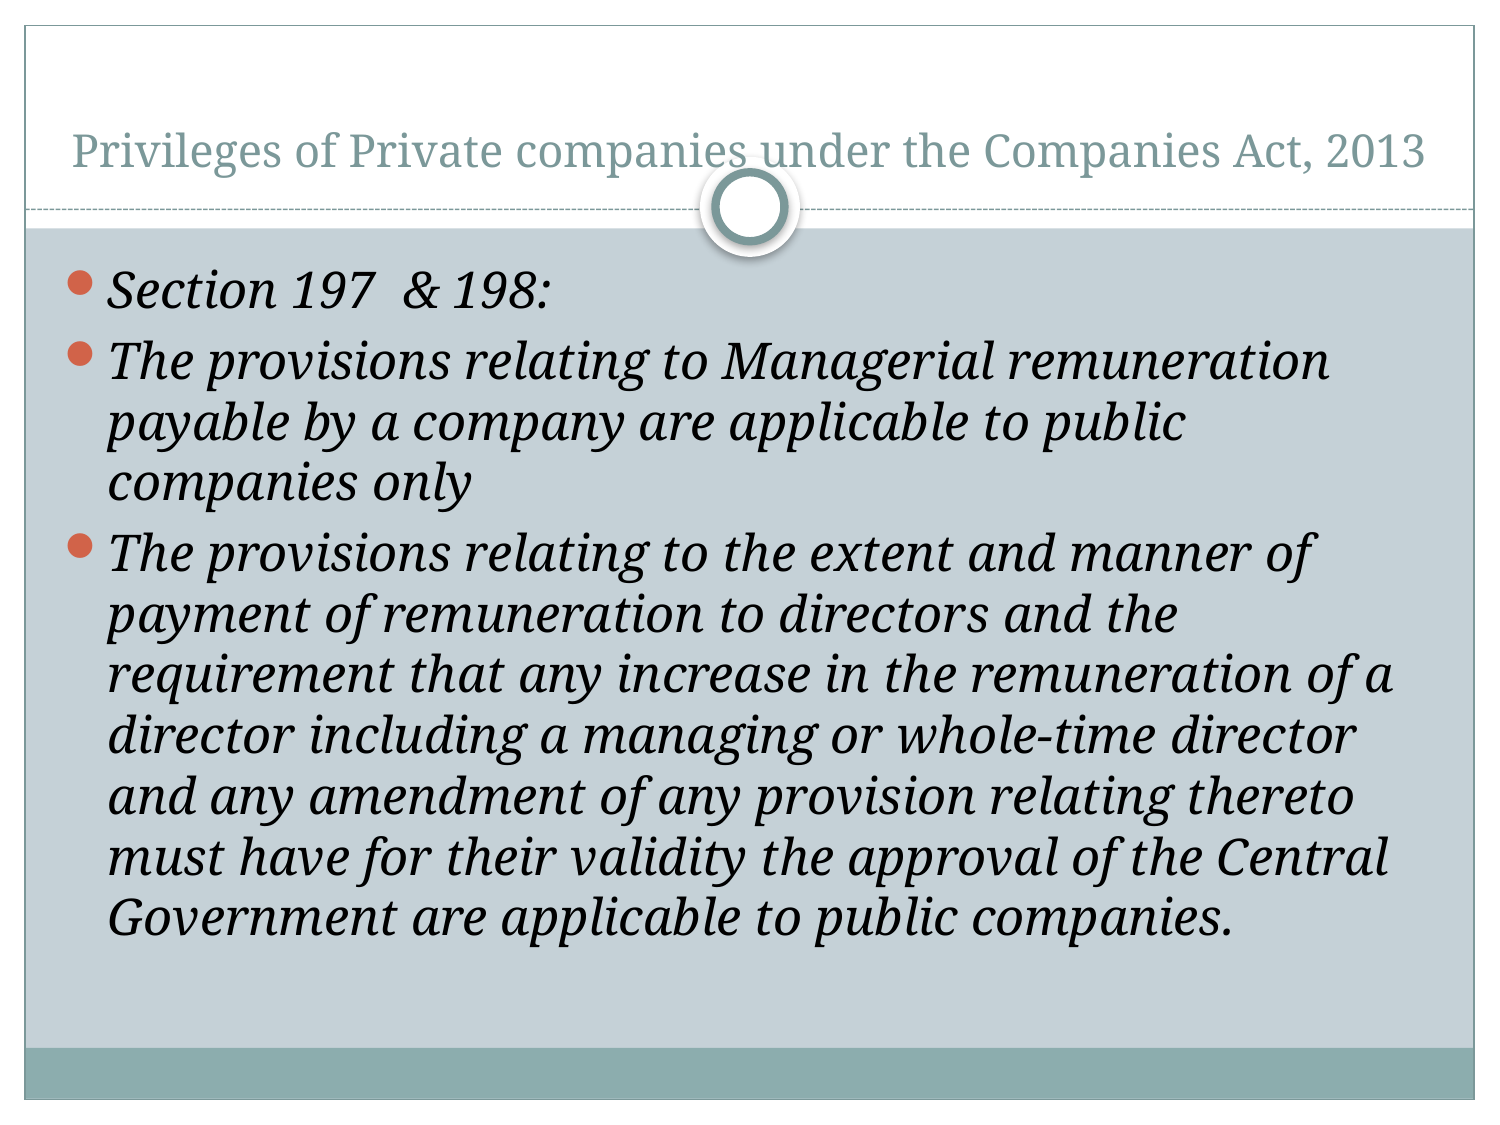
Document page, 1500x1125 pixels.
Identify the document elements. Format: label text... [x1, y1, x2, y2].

list Section 197 & 198: The provisions relating to Managerial remuneration payable by a company are applicable to public companies only The provisions relating to the extent and manner of payment of remuneration to directors and the requirement that any increase in the remuneration of a director including a managing or whole-time director and any amendment of any provision relating thereto must have for their validity the approval of the Central Government are applicable to public companies. [49, 250, 1445, 1001]
title Privileges of Private companies under the Companies Act, 2013 [49, 60, 1450, 185]
